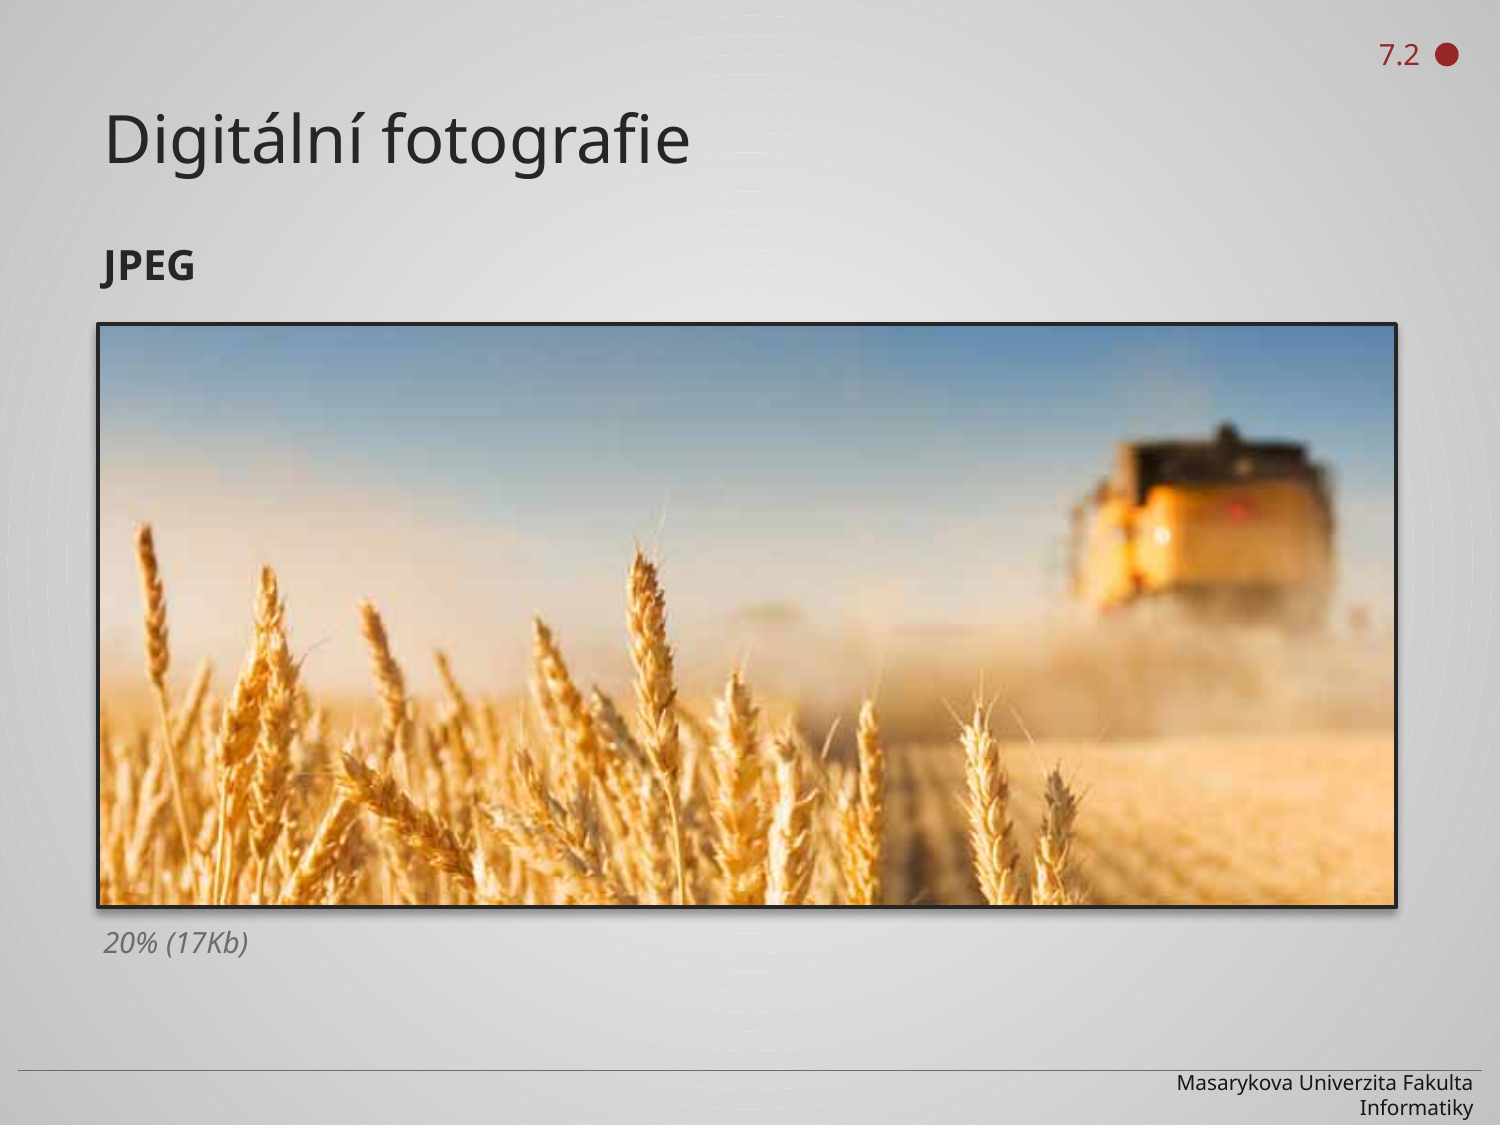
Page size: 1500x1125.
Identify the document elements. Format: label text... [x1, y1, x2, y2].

text_box 7.2 [1364, 29, 1459, 79]
picture [100, 325, 1395, 906]
text_box 20% (17Kb) [88, 916, 1436, 967]
footer Masarykova Univerzita Fakulta Informatiky [1092, 1065, 1489, 1125]
text_box Digitální fotografie [88, 89, 1436, 231]
text_box JPEG [88, 231, 1436, 297]
